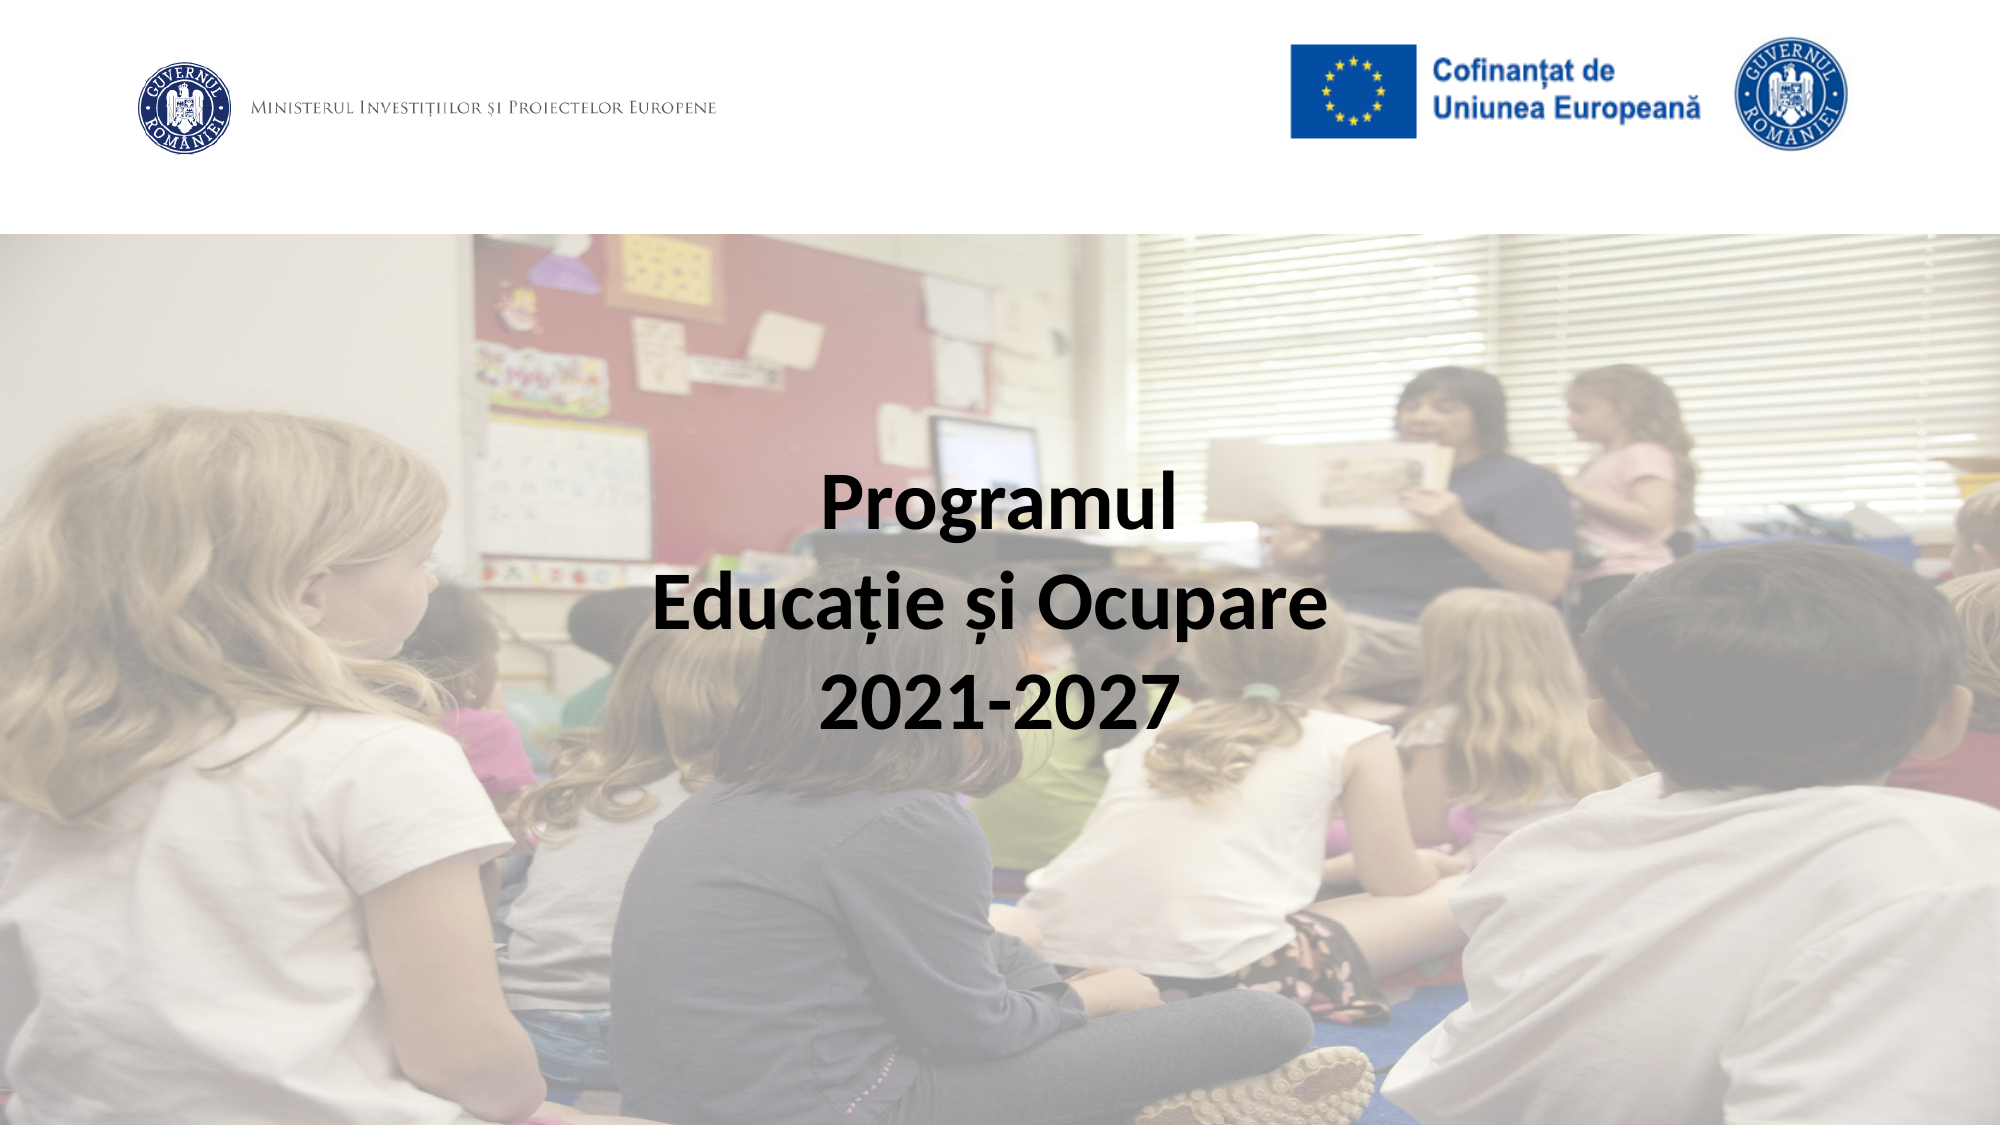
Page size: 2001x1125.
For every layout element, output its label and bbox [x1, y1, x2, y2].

picture [0, 234, 2000, 1125]
picture [1250, 0, 1867, 199]
picture [133, 57, 814, 156]
